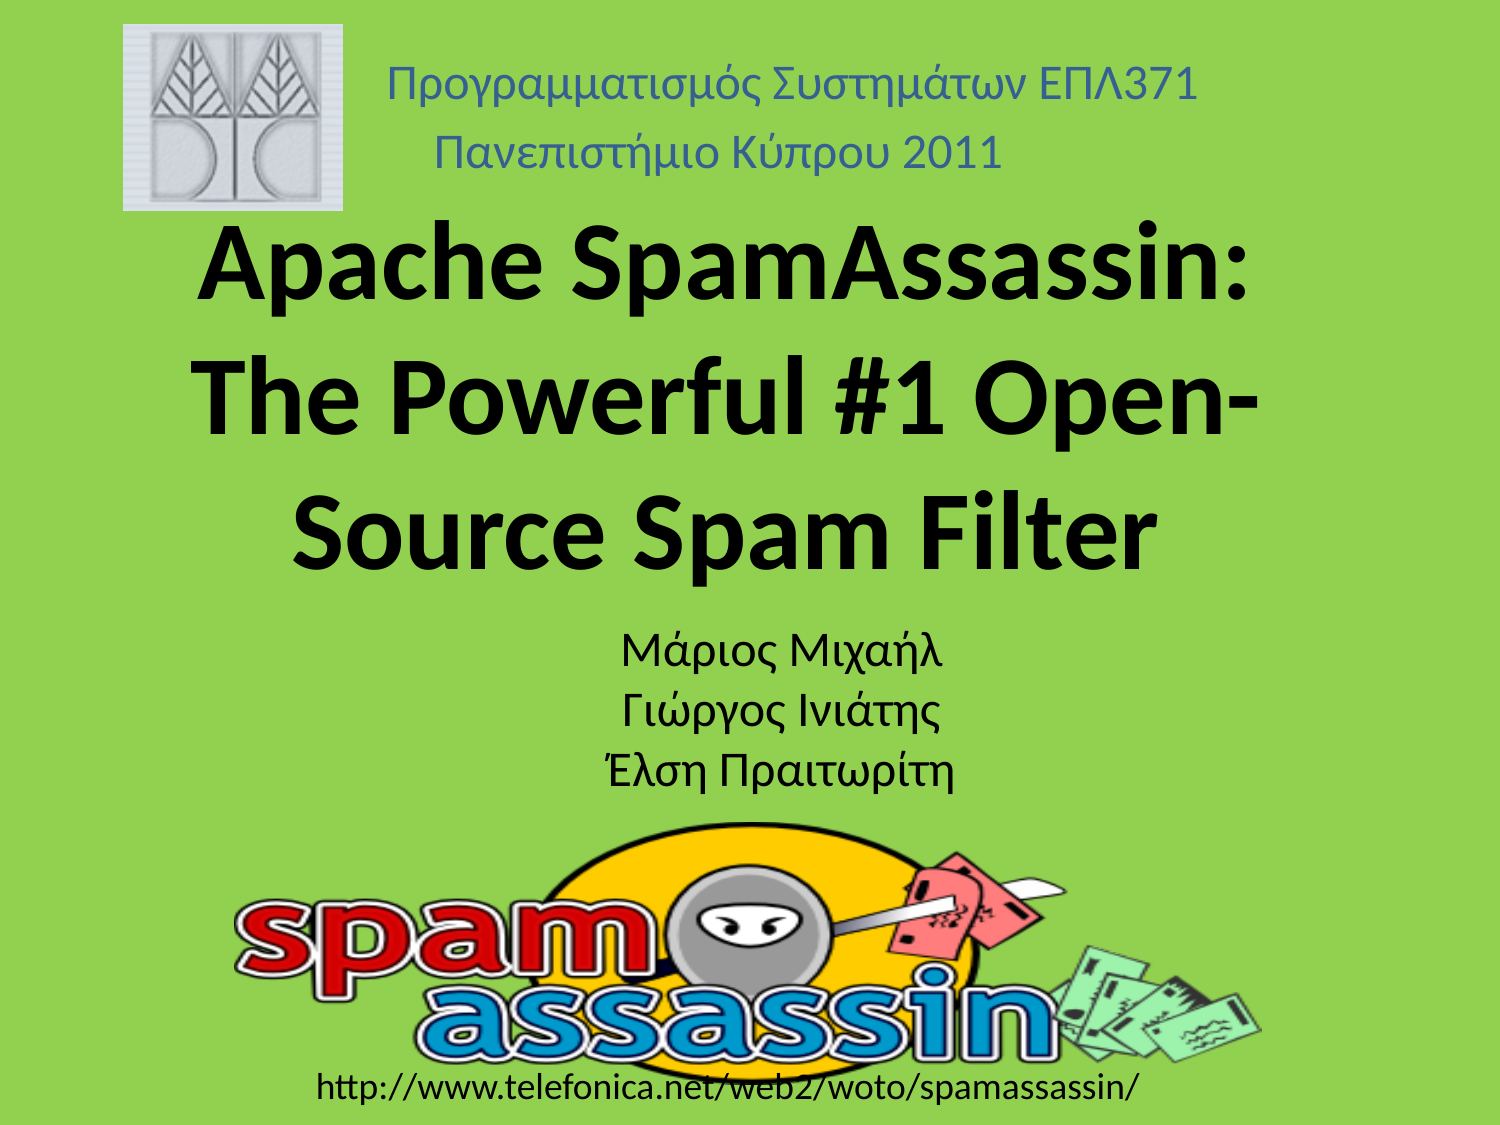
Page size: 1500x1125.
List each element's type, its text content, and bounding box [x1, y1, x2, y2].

text_box Μάριος Μιχαήλ Γιώργος Ινιάτης Έλση Πραιτωρίτη [137, 608, 1426, 804]
text_box Προγραμματισμός Συστημάτων ΕΠΛ371 [371, 41, 1463, 117]
picture [123, 24, 343, 211]
text_box Πανεπιστήμιο Κύπρου 2011 [419, 111, 1176, 186]
title Apache SpamAssassin: The Powerful #1 Open-Source Spam Filter [88, 231, 1364, 547]
picture [233, 822, 1262, 1085]
text_box http://www.telefonica.net/web2/woto/spamassassin/ [301, 1093, 1262, 1115]
